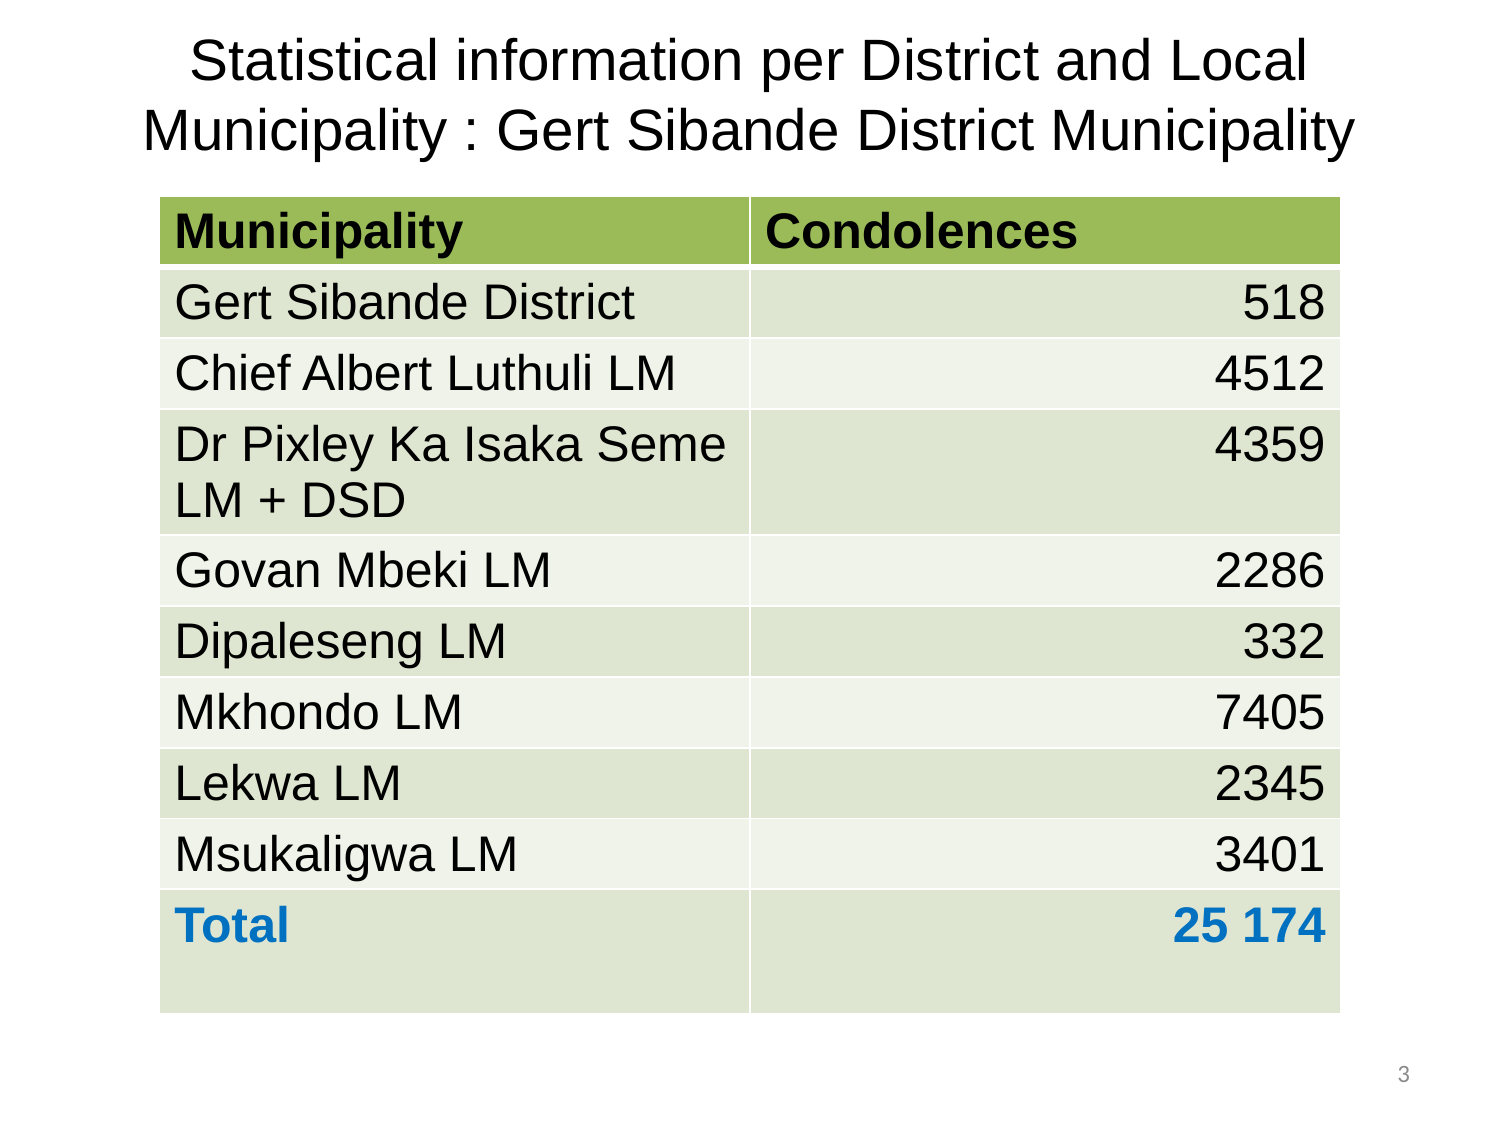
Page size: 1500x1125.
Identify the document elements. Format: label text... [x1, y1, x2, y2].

table_cell 7405 [751, 678, 1340, 747]
table_cell 2286 [751, 536, 1340, 605]
table_cell Msukaligwa LM [160, 819, 749, 888]
table_cell 4359 [751, 410, 1340, 534]
table_cell Chief Albert Luthuli LM [160, 339, 749, 408]
table_cell Gert Sibande District [160, 270, 749, 337]
table_cell 4512 [751, 339, 1340, 408]
table_cell Govan Mbeki LM [160, 536, 749, 605]
table_cell Lekwa LM [160, 749, 749, 818]
table_cell 332 [751, 607, 1340, 676]
table_header Municipality [160, 197, 749, 264]
slide_number 3 [1074, 1042, 1425, 1103]
table_cell Dipaleseng LM [160, 607, 749, 676]
table_cell 518 [751, 270, 1340, 337]
table_cell Total [160, 890, 749, 1013]
title Statistical information per District and Local Municipality : Gert Sibande District Municipality [75, 0, 1425, 185]
table_cell 25 174 [751, 890, 1340, 1013]
table_cell 3401 [751, 819, 1340, 888]
table_cell Dr Pixley Ka Isaka Seme LM + DSD [160, 410, 749, 534]
table_cell Mkhondo LM [160, 678, 749, 747]
table_header Condolences [751, 197, 1340, 264]
table_cell 2345 [751, 749, 1340, 818]
